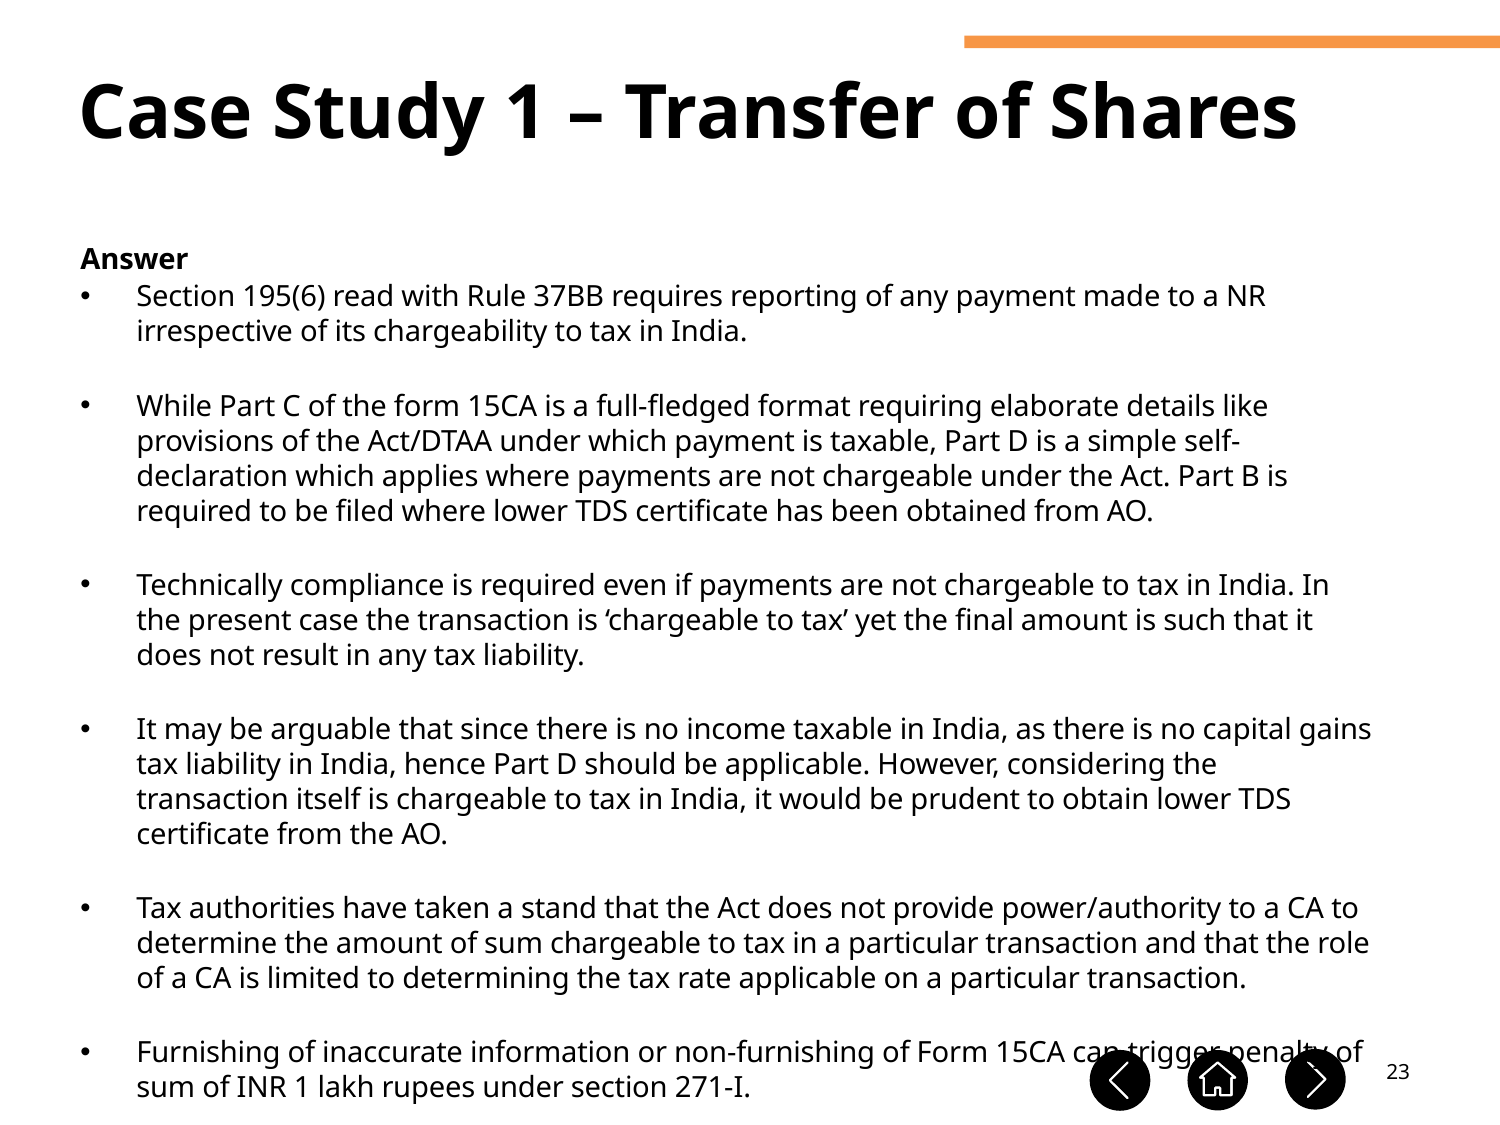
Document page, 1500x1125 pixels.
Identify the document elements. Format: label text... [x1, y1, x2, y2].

text_box Answer Section 195(6) read with Rule 37BB requires reporting of any payment made to a NR irrespective of its chargeability to tax in India. While Part C of the form 15CA is a full-fledged format requiring elaborate details like provisions of the Act/DTAA under which payment is taxable, Part D is a simple self-declaration which applies where payments are not chargeable under the Act. Part B is required to be filed where lower TDS certificate has been obtained from AO. Technically compliance is required even if payments are not chargeable to tax in India. In the present case the transaction is ‘chargeable to tax’ yet the final amount is such that it does not result in any tax liability. It may be arguable that since there is no income taxable in India, as there is no capital gains tax liability in India, hence Part D should be applicable. However, considering the transaction itself is chargeable to tax in India, it would be prudent to obtain lower TDS certificate from the AO. Tax authorities have taken a stand that the Act does not provide power/authority to a CA to determine the amount of sum chargeable to tax in a particular transaction and that the role of a CA is limited to determining the tax rate applicable on a particular transaction. Furnishing of inaccurate information or non-furnishing of Form 15CA can trigger penalty of sum of INR 1 lakh rupees under section 271-I. [63, 233, 1388, 1112]
text_box Case Study 1 – Transfer of Shares [61, 48, 1401, 260]
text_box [1089, 1048, 1346, 1111]
text_box [962, 34, 1500, 50]
slide_number 23 [1388, 1042, 1425, 1103]
